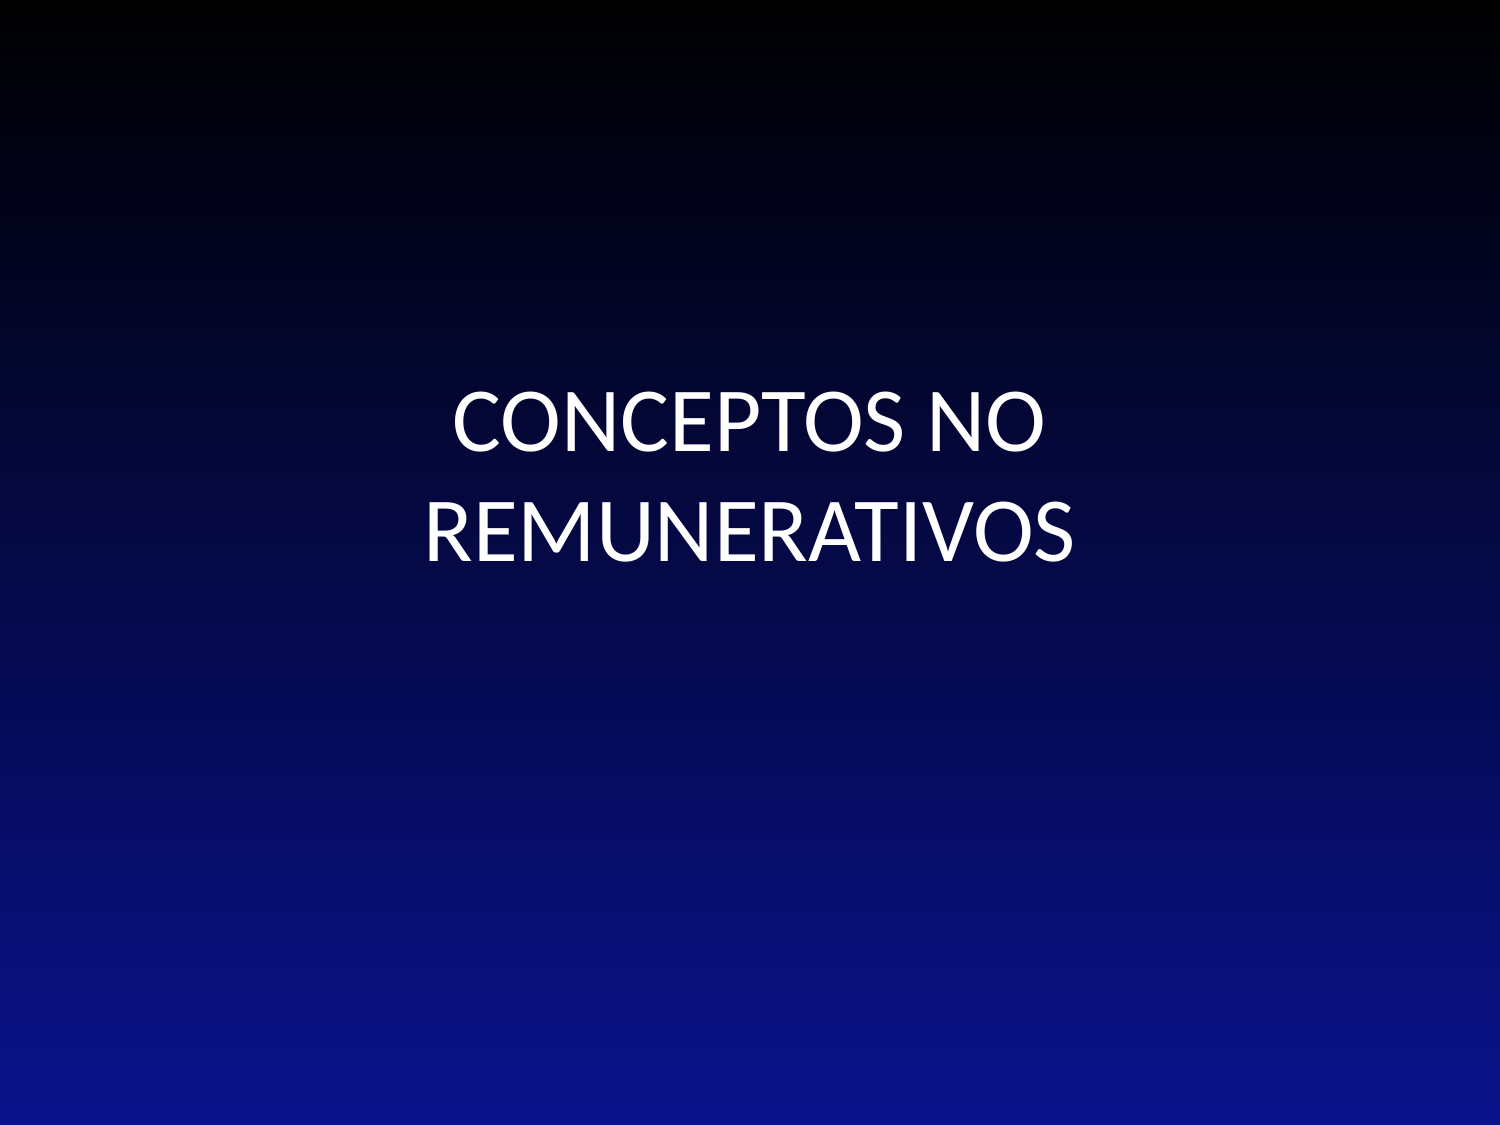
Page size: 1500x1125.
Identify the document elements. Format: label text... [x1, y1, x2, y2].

title CONCEPTOS NO REMUNERATIVOS [112, 349, 1388, 591]
